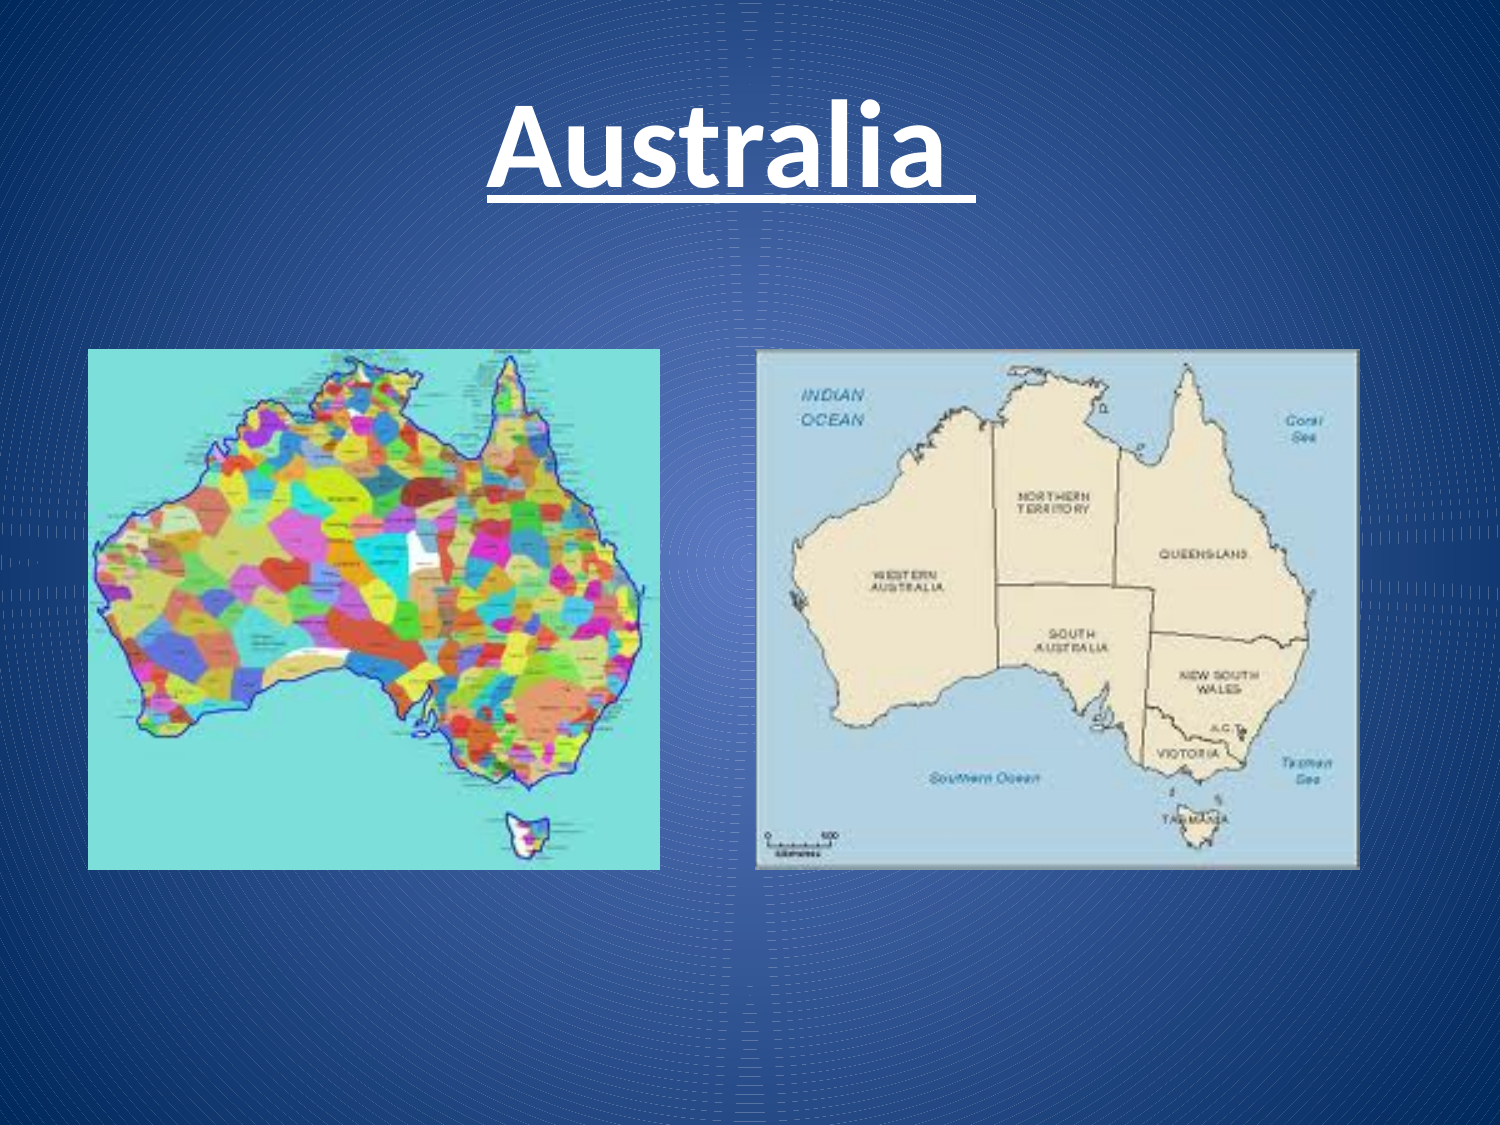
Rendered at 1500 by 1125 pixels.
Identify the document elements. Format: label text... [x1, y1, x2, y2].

picture [754, 349, 1361, 870]
picture [88, 349, 660, 870]
subtitle Australia [206, 54, 1257, 264]
